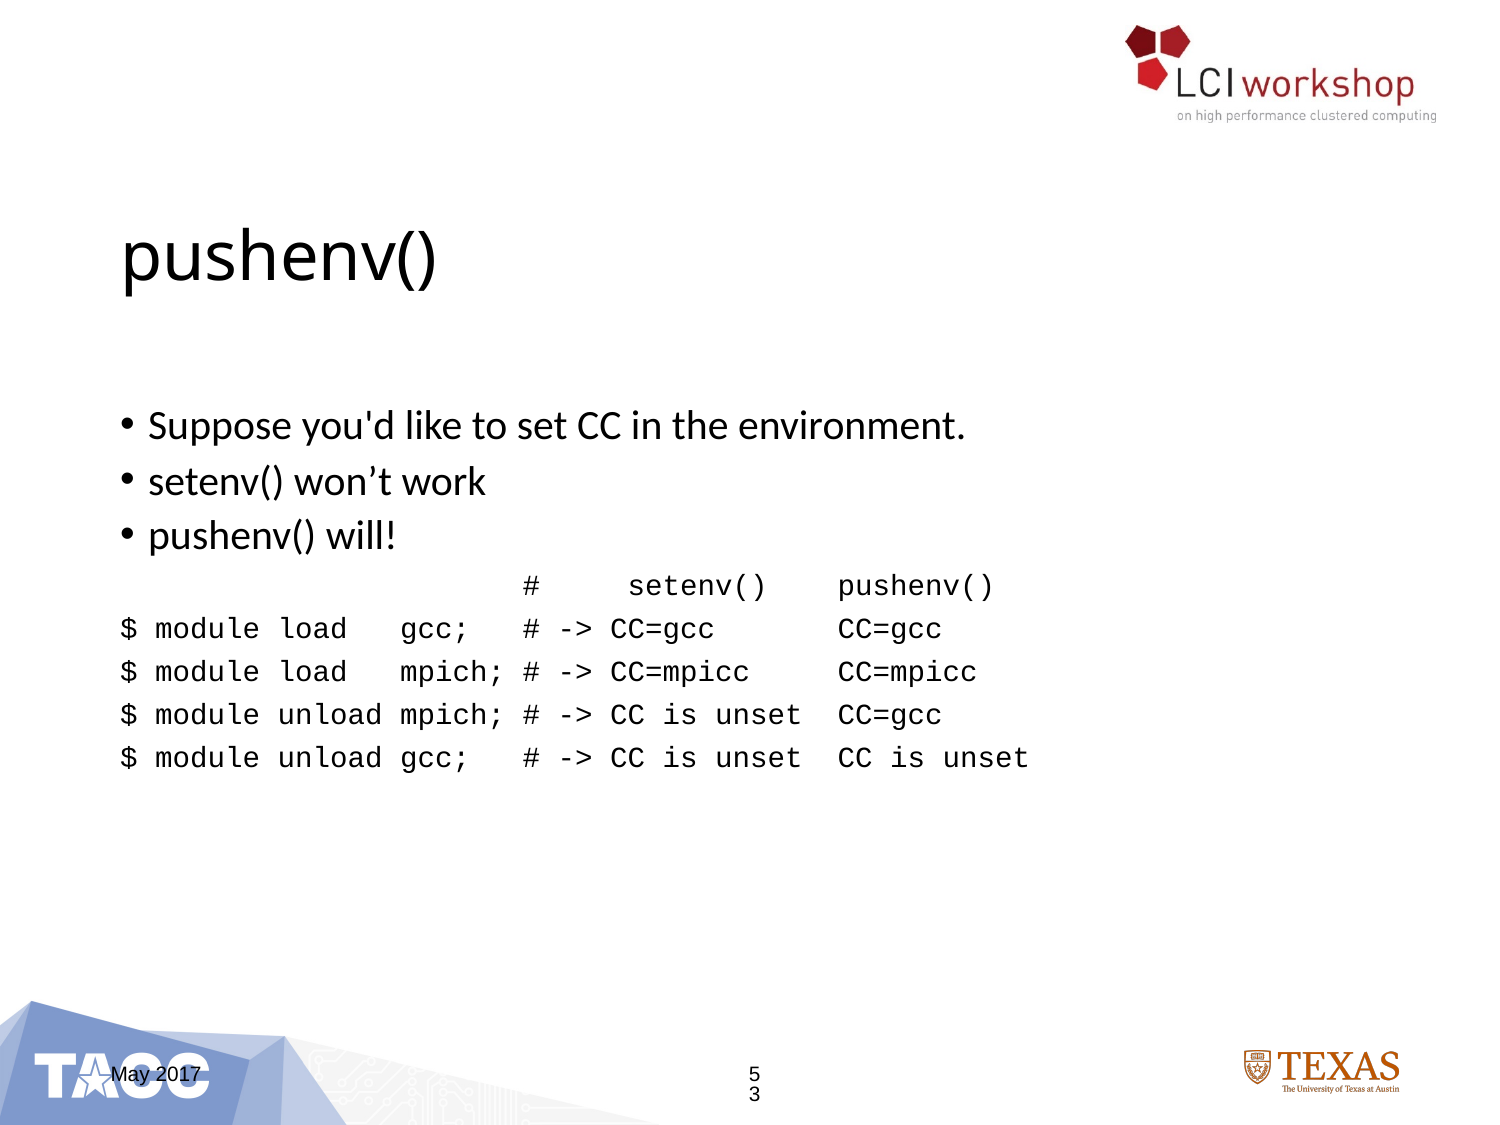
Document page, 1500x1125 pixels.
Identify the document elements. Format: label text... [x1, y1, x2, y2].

picture [1210, 1017, 1433, 1125]
picture [1125, 25, 1436, 123]
list Suppose you'd like to set CC in the environment. setenv() won’t work pushenv() will! # setenv() pushenv() $ module load gcc; # -> CC=gcc CC=gcc $ module load mpich; # -> CC=mpicc CC=mpicc $ module unload mpich; # -> CC is unset CC=gcc $ module unload gcc; # -> CC is unset CC is unset [111, 399, 1426, 918]
picture [0, 999, 659, 1125]
title pushenv() [111, 178, 1426, 338]
slide_number 53 [740, 1053, 771, 1092]
text_box May 2017 [103, 1052, 441, 1093]
